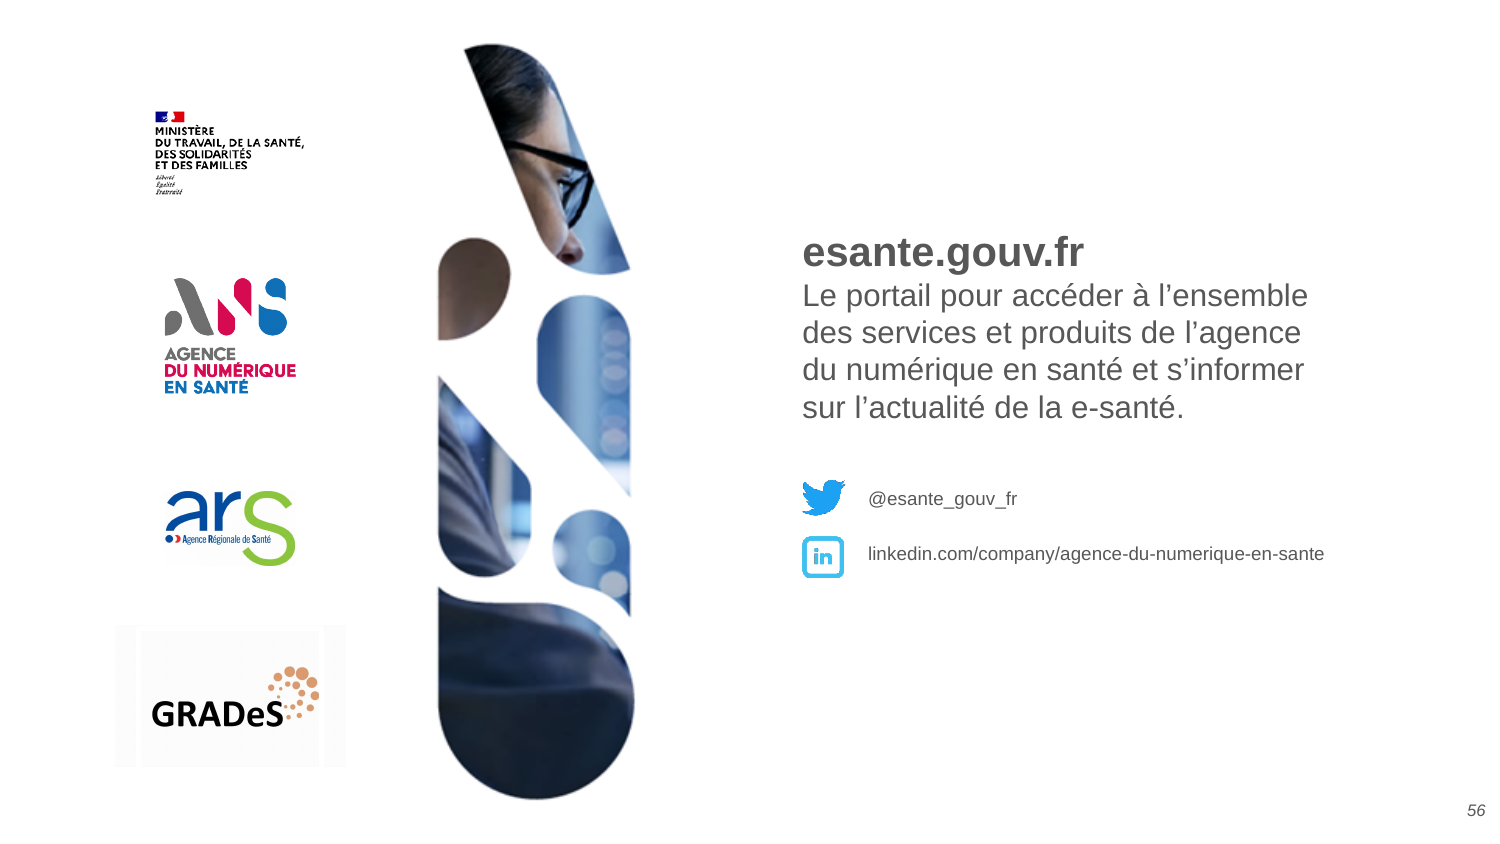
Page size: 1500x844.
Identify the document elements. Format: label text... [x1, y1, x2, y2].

picture [164, 278, 296, 394]
picture [788, 462, 858, 532]
slide_number 56 [1452, 798, 1500, 821]
picture [802, 536, 844, 578]
picture [420, 36, 644, 808]
picture [141, 631, 319, 767]
picture [115, 625, 346, 767]
picture [164, 491, 296, 566]
picture [140, 98, 322, 204]
